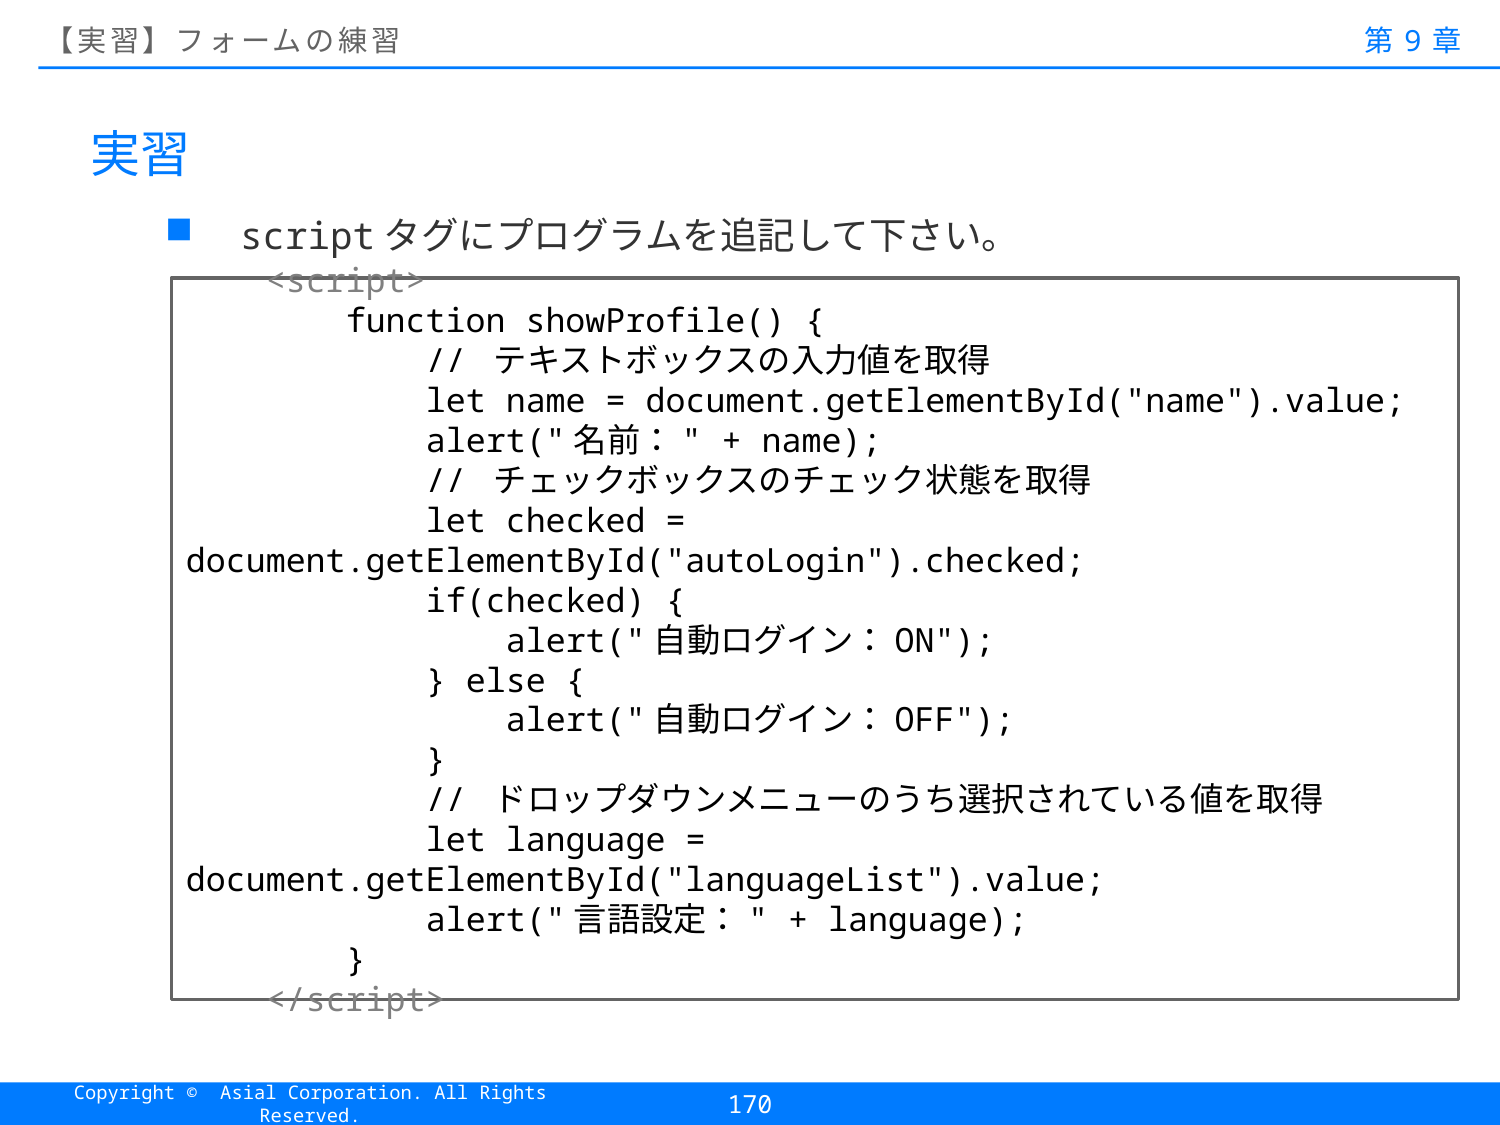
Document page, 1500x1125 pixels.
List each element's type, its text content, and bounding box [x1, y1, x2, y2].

list 実習 scriptタグにプログラムを追記して下さい。 [75, 84, 1425, 646]
list 第9章 [702, 7, 1477, 72]
slide_number 170 [581, 1075, 919, 1125]
title 【実習】フォームの練習 [29, 7, 702, 72]
text_box <script> function showProfile() { // テキストボックスの入力値を取得 let name = document.getElementById("name").value; alert("名前：" + name); // チェックボックスのチェック状態を取得 let checked = document.getElementById("autoLogin").checked; if(checked) { alert("自動ログイン：ON"); } else { alert("自動ログイン：OFF"); } // ドロップダウンメニューのうち選択されている値を取得 let language = document.getElementById("languageList").value; alert("言語設定：" + language); } </script> [169, 276, 1461, 1001]
